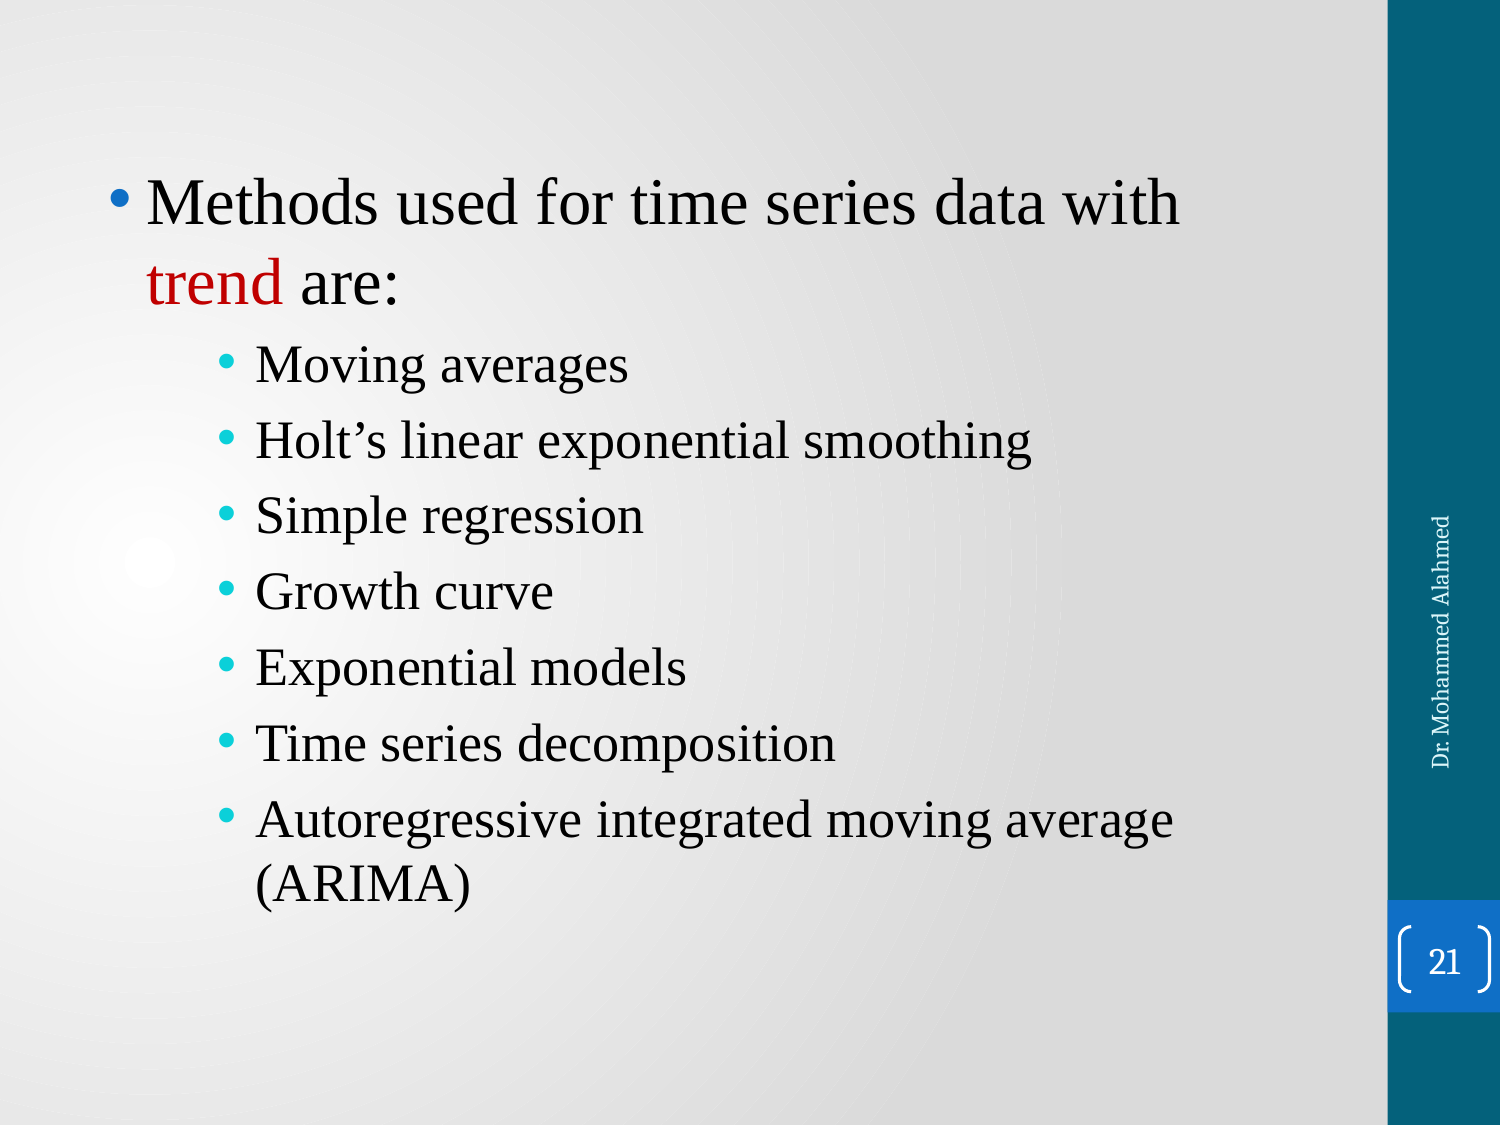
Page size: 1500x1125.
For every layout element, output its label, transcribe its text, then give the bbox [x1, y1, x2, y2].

list Methods used for time series data with trend are: Moving averages Holt’s linear exponential smoothing Simple regression Growth curve Exponential models Time series decomposition Autoregressive integrated moving average (ARIMA) [75, 149, 1350, 1013]
footer Dr. Mohammed Alahmed [1408, 500, 1469, 889]
slide_number 21 [1397, 925, 1492, 994]
